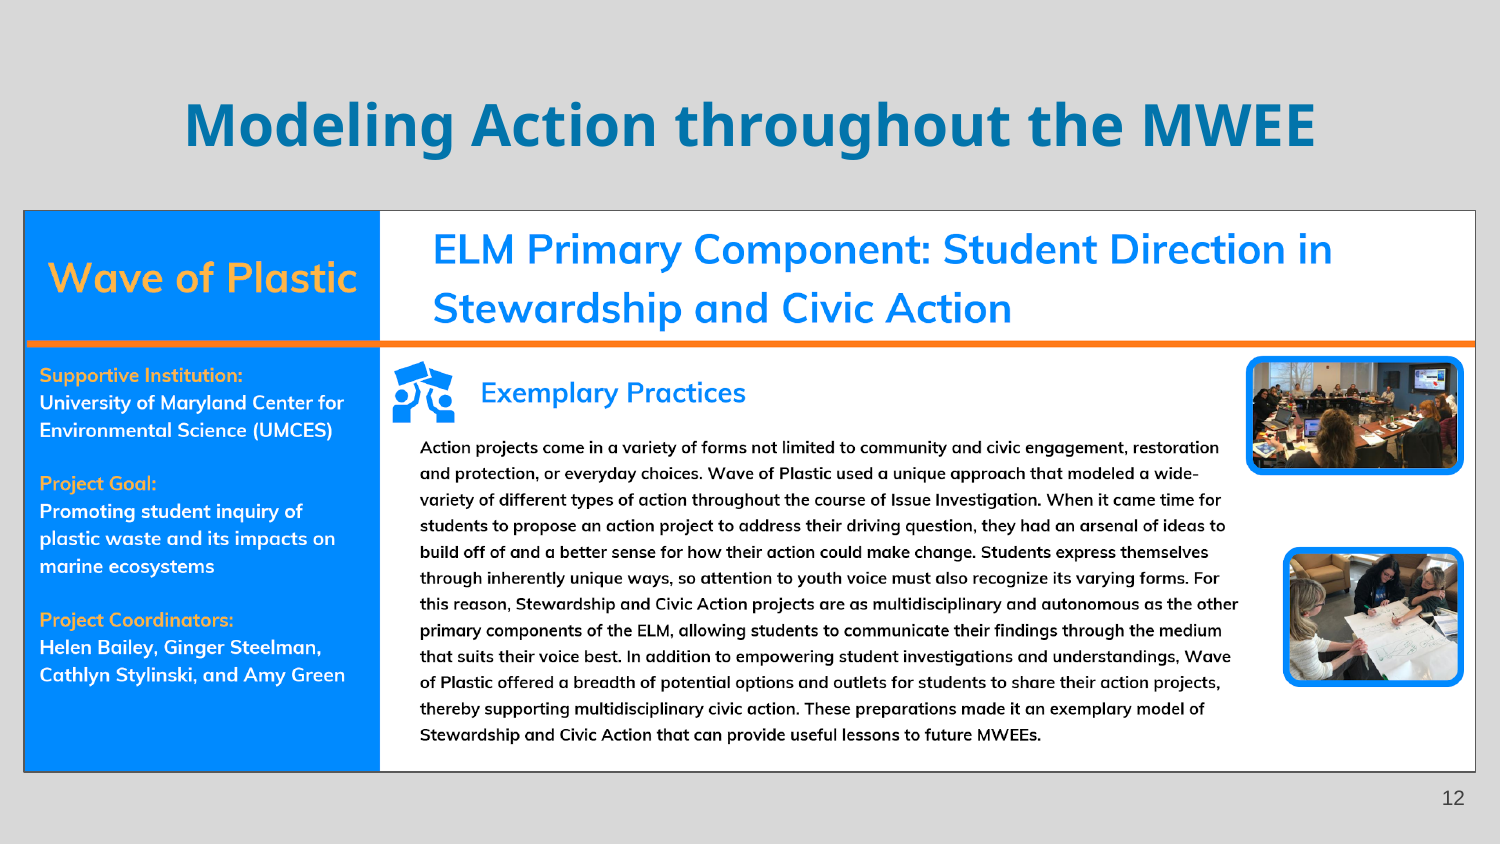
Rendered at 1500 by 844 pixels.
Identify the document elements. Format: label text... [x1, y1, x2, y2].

picture [24, 210, 1476, 772]
title Modeling Action throughout the MWEE [51, 72, 1449, 167]
slide_number ‹#› [1389, 764, 1480, 830]
